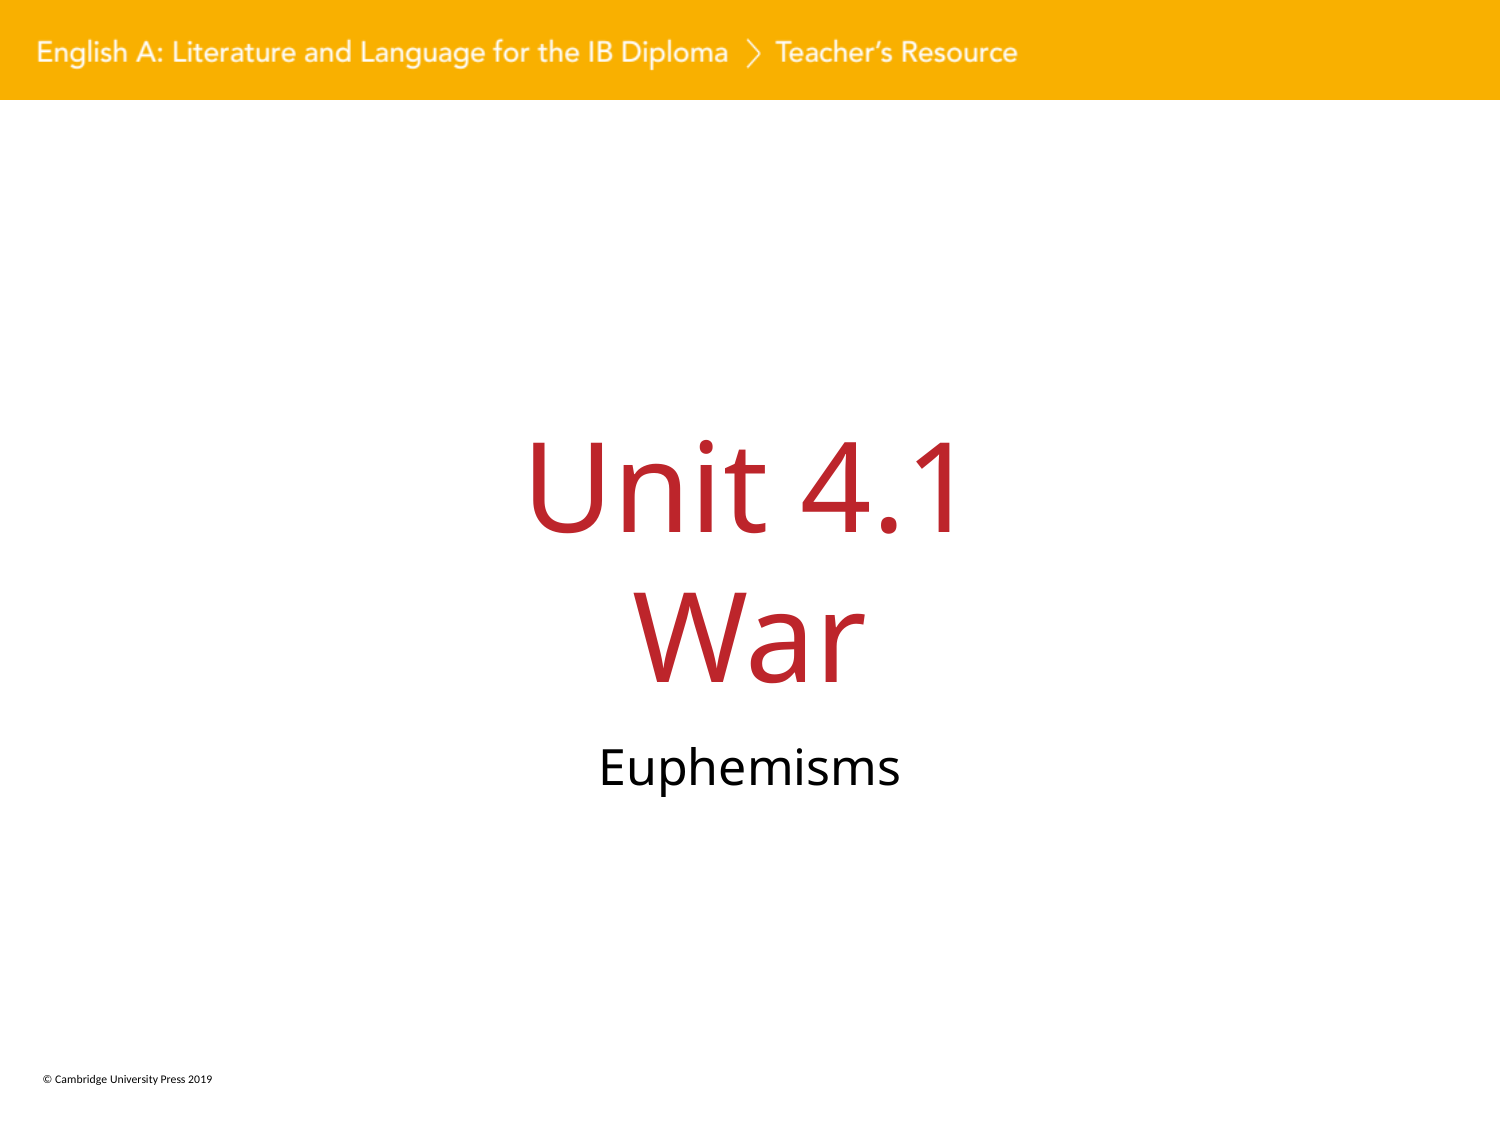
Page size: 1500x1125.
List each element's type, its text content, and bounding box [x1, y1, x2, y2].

text_box Unit 4.1 War Euphemisms [112, 201, 1388, 1001]
picture [0, 0, 1500, 101]
subtitle © Cambridge University Press 2019 [27, 1063, 1388, 1093]
